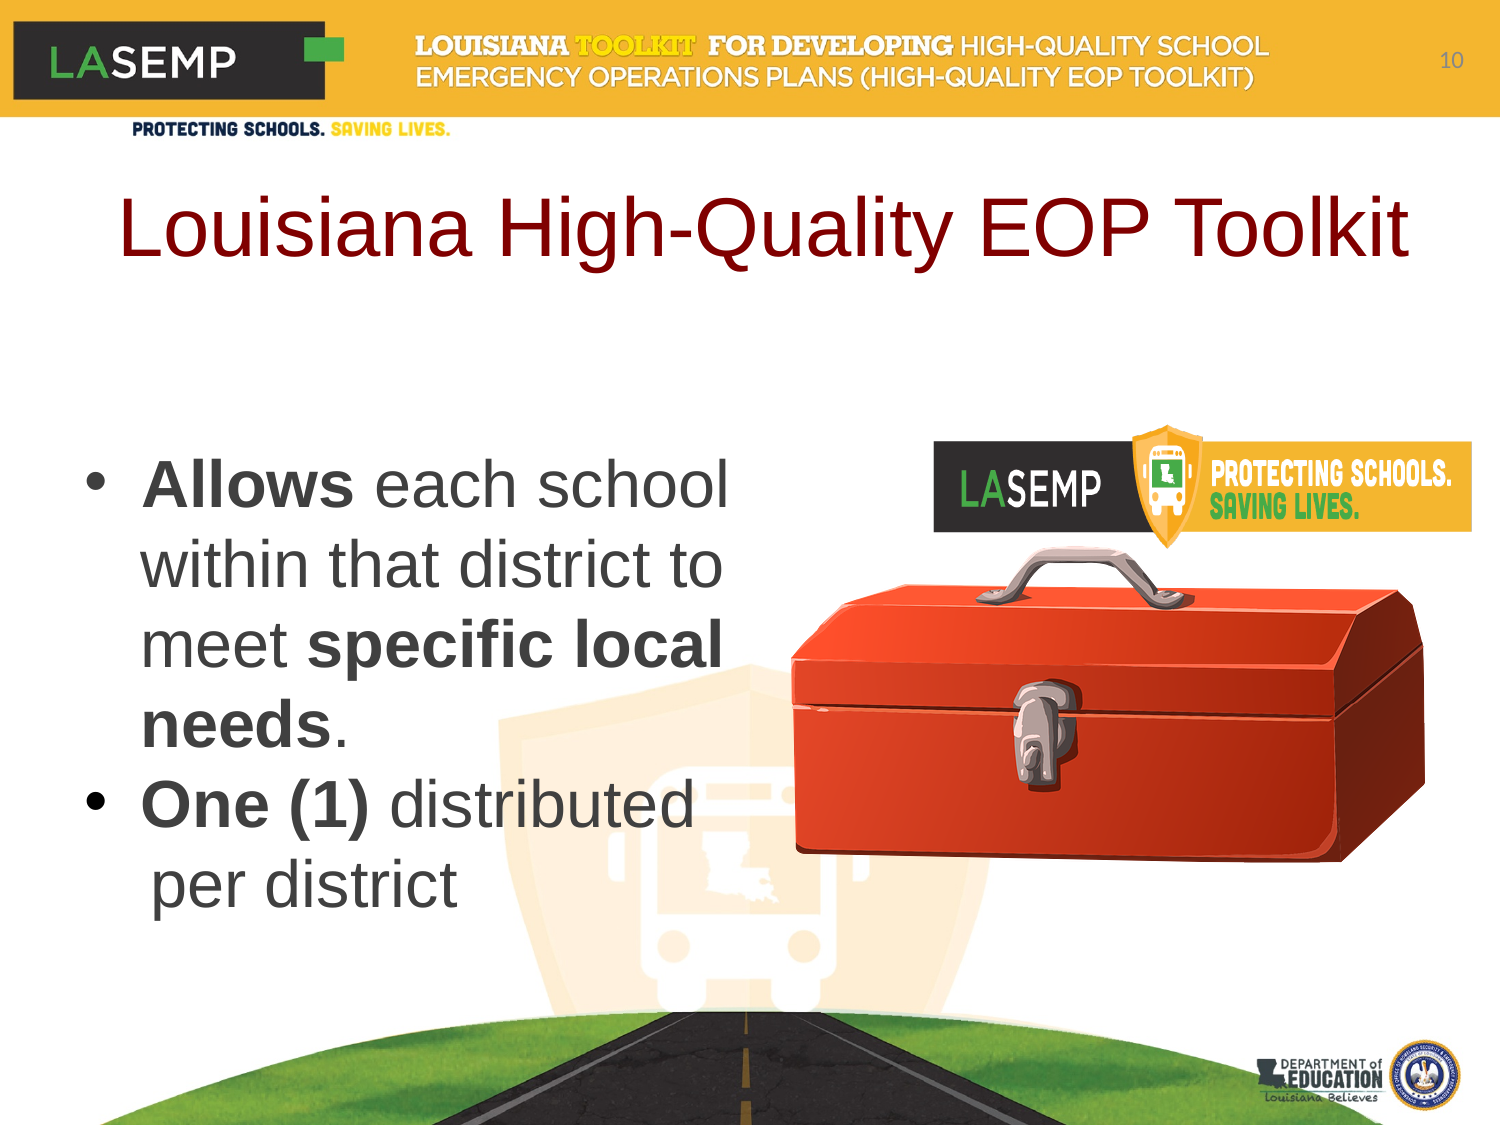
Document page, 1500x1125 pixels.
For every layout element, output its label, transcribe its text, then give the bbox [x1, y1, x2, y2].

picture [0, 0, 1500, 1125]
list Allows each school within that district to meet specific local needs. One (1) distributed per district [69, 432, 851, 976]
slide_number 10 [1129, 28, 1480, 89]
title Louisiana High-Quality EOP Toolkit [75, 129, 1425, 317]
